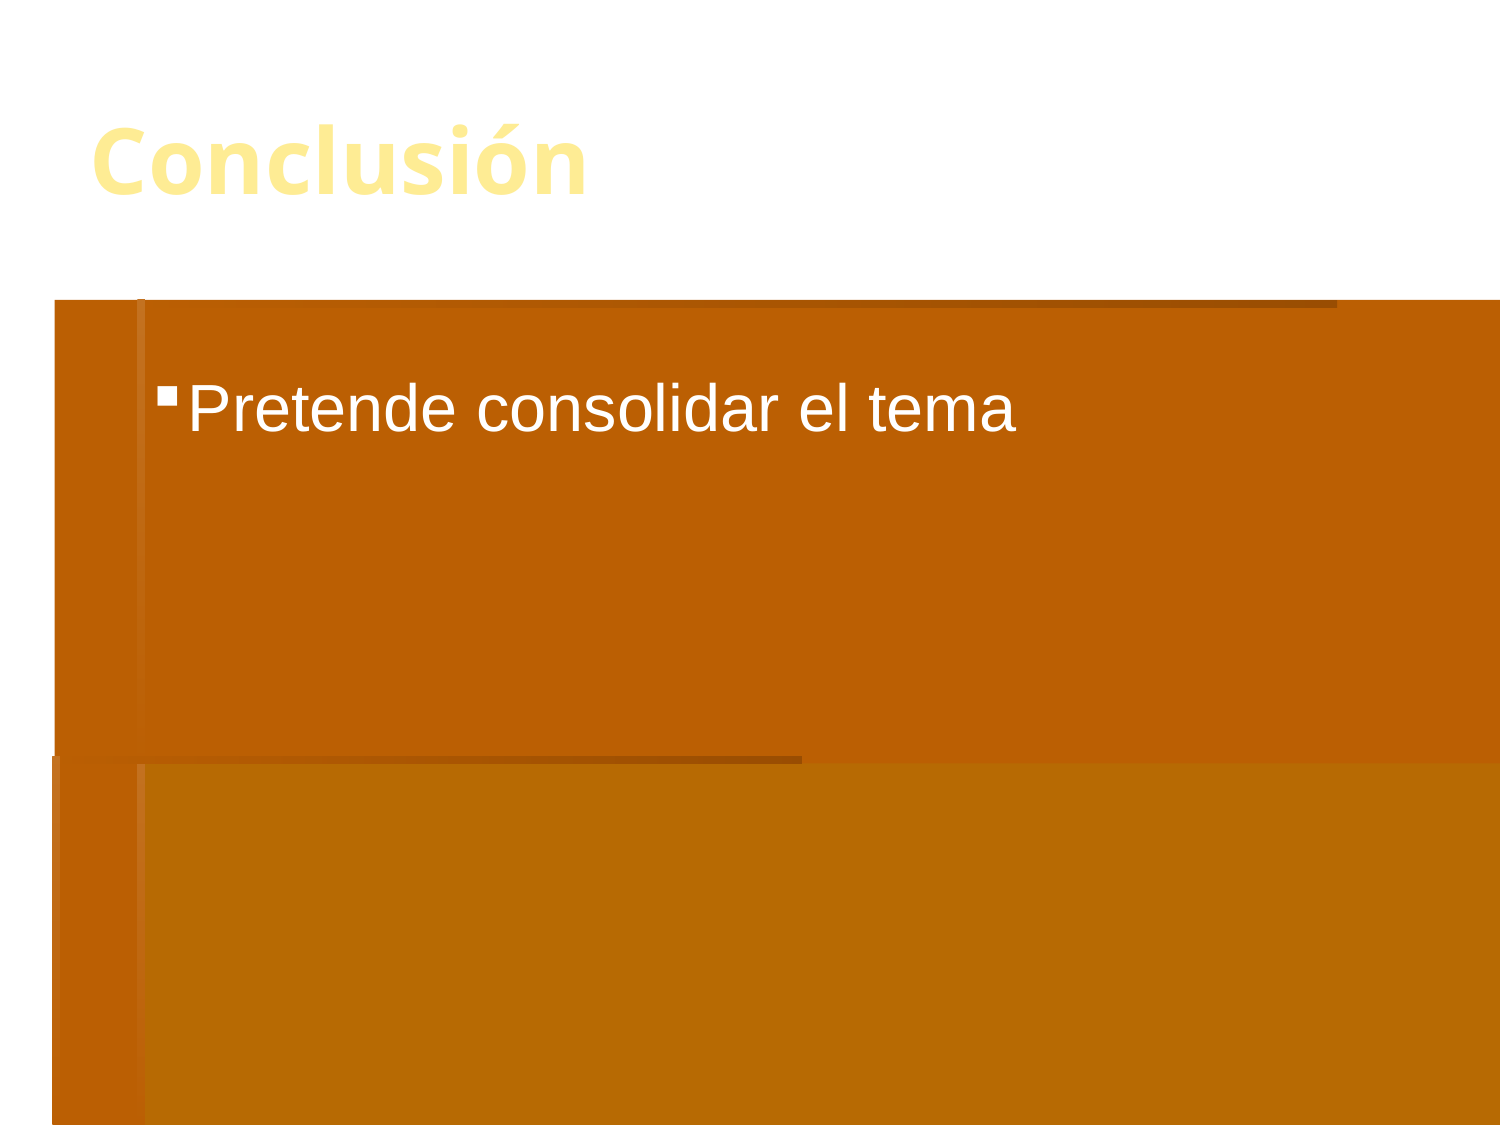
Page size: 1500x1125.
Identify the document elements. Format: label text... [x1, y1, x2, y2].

text_box Conclusión [75, 40, 1451, 275]
text_box Pretende consolidar el tema [137, 312, 1451, 1000]
